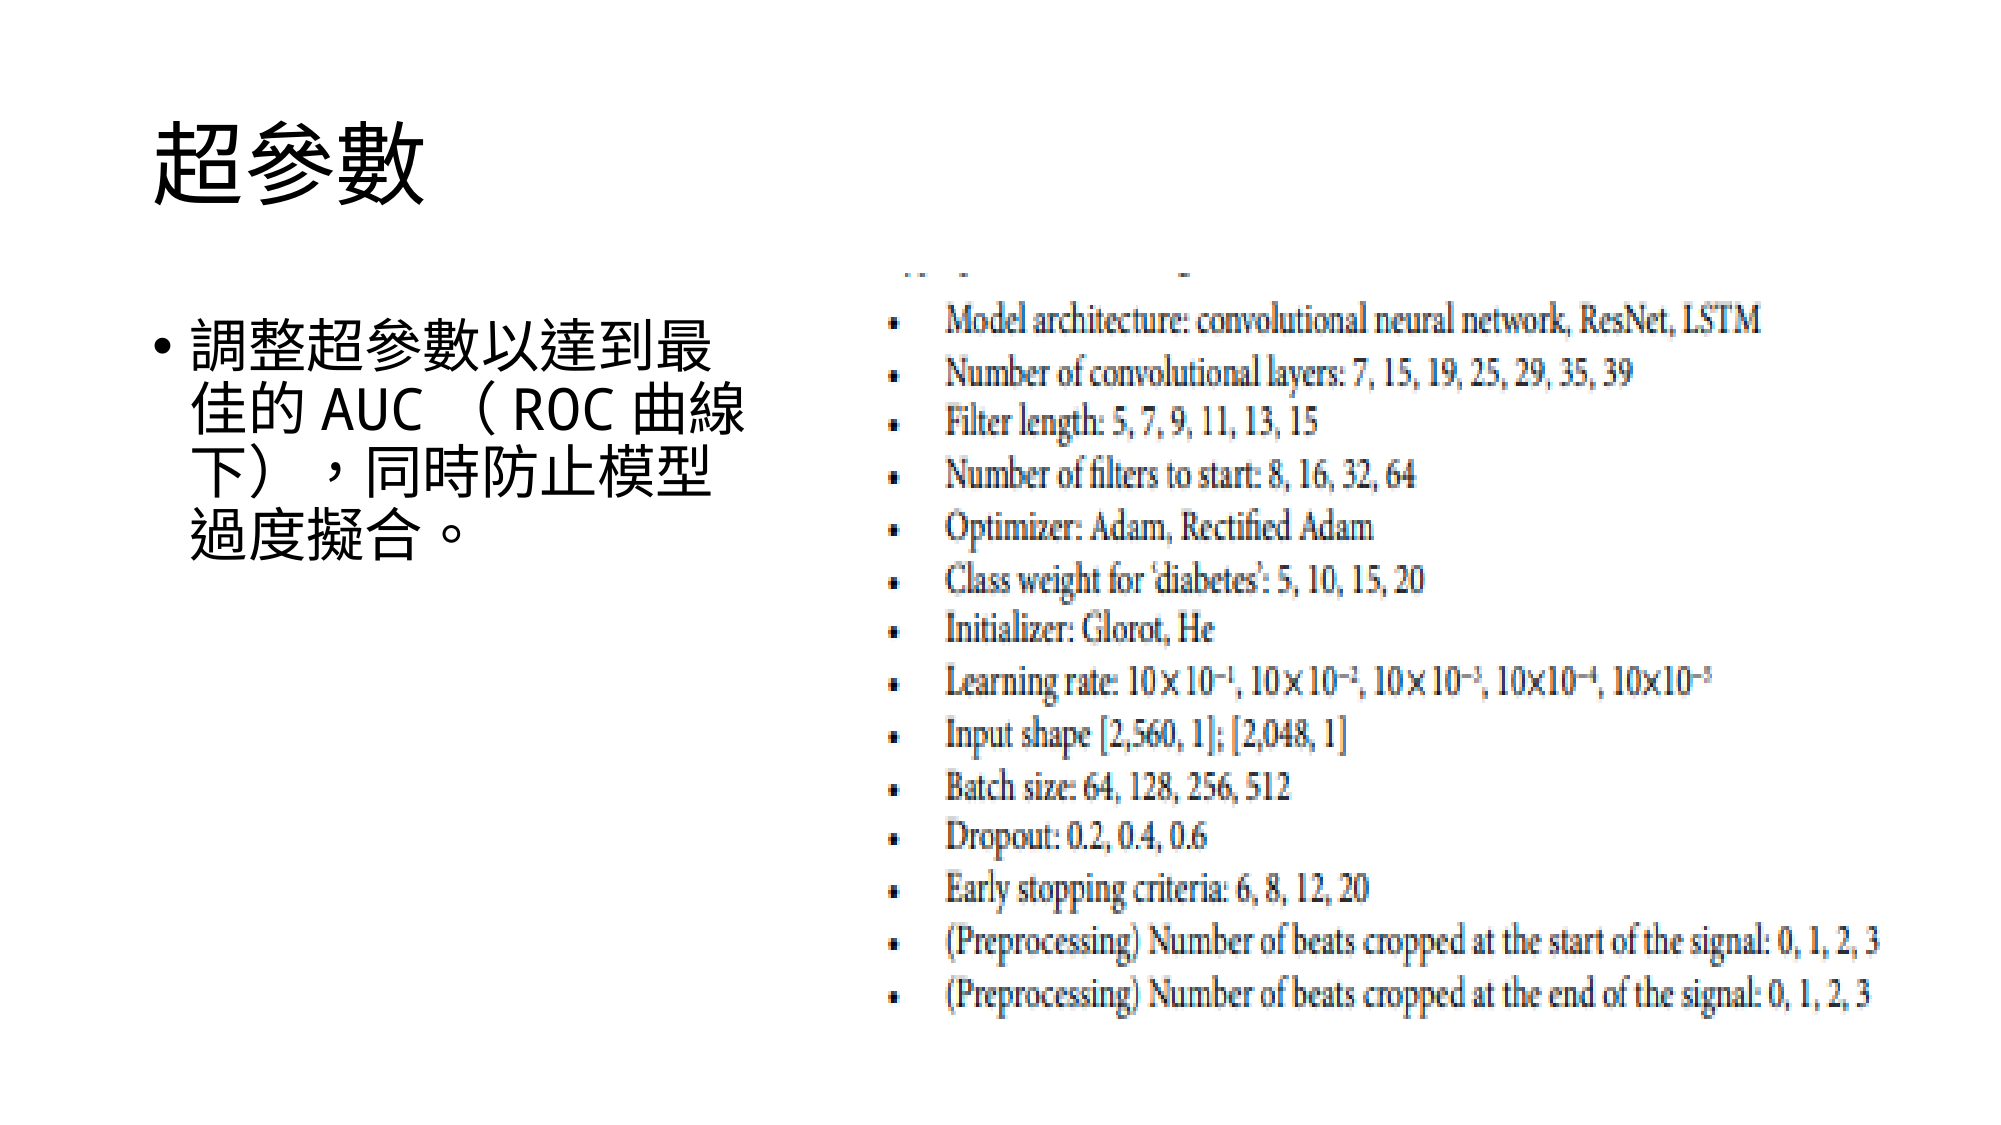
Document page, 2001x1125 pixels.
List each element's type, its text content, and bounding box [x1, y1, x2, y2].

list 調整超參數以達到最佳的AUC（ROC曲線下），同時防止模型過度擬合。 [137, 309, 765, 1024]
title 超參數 [137, 59, 1863, 278]
picture [849, 273, 1892, 1024]
